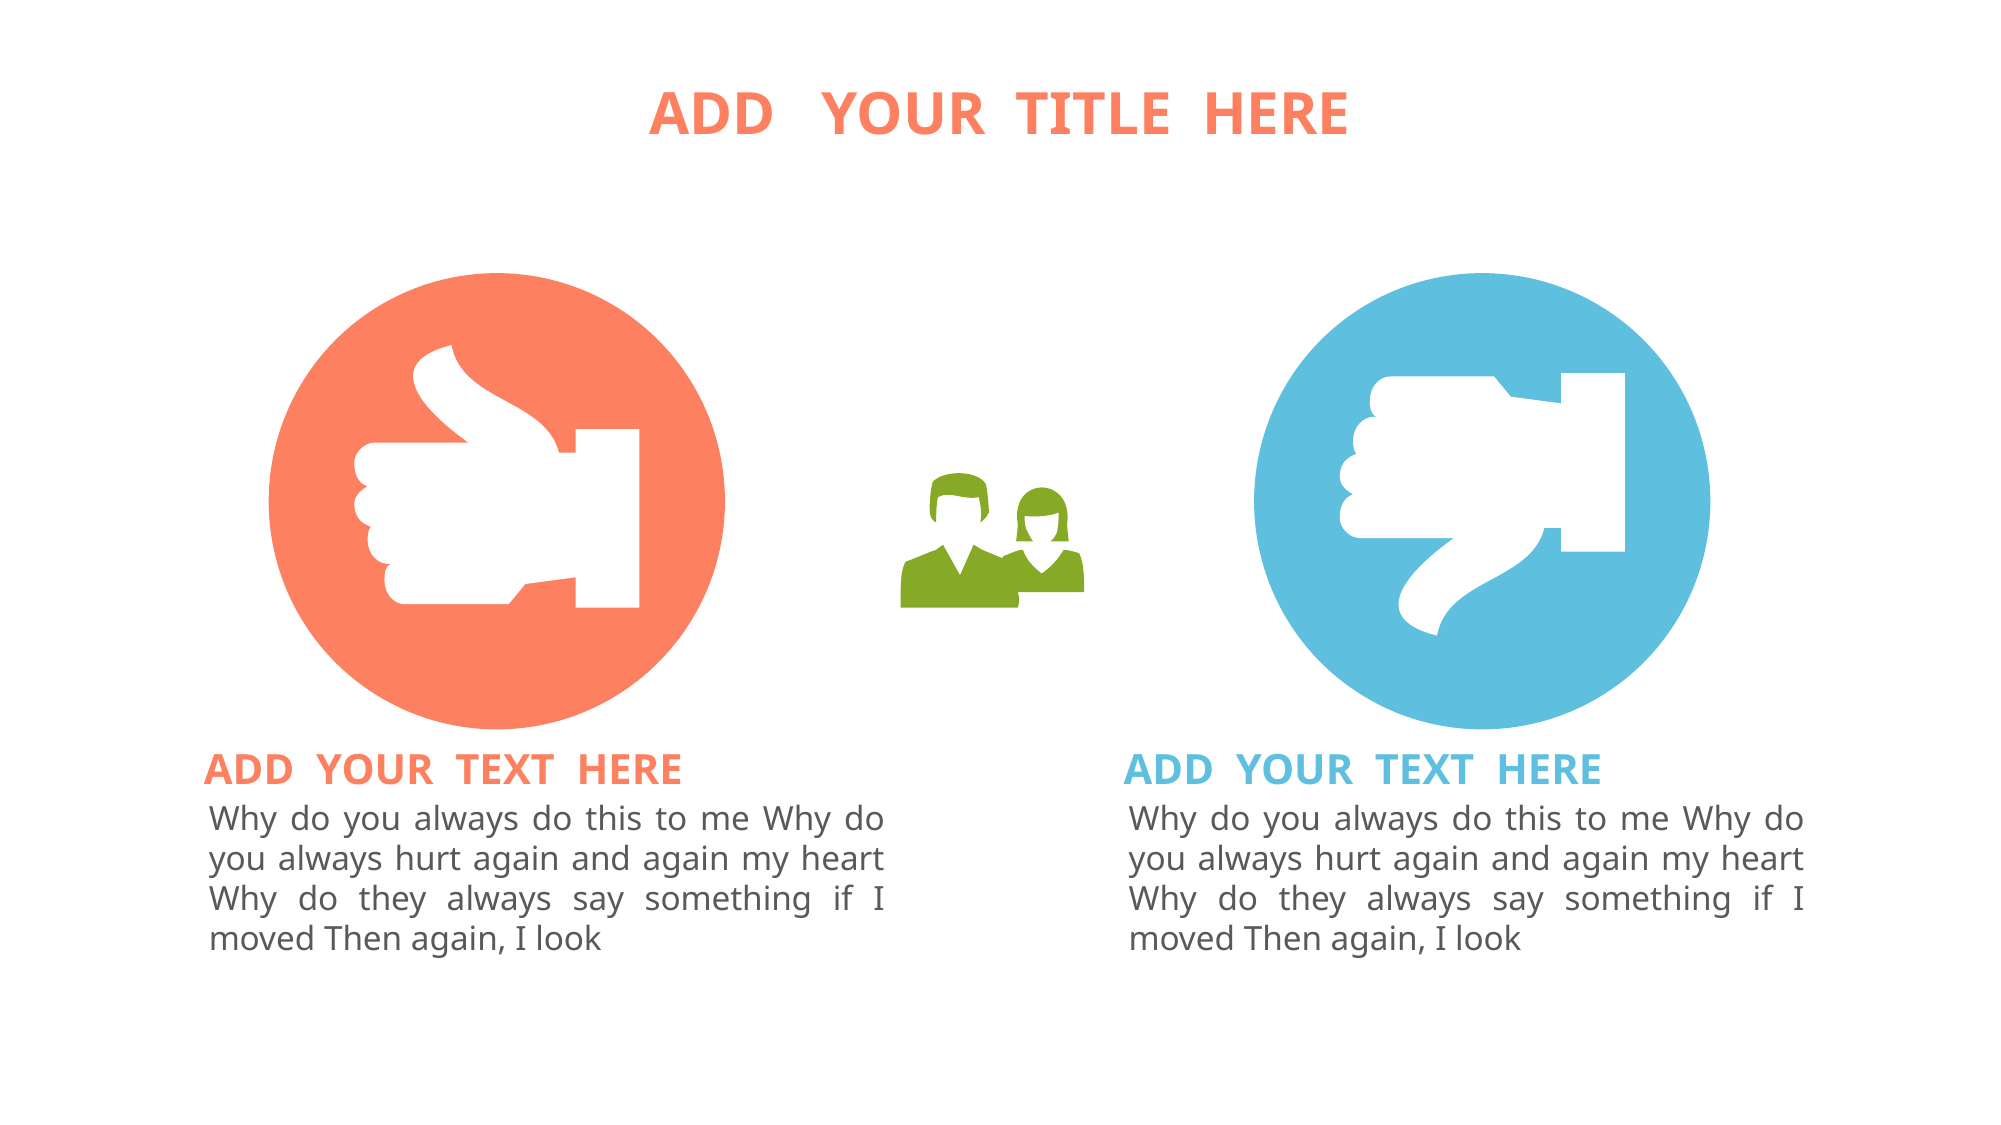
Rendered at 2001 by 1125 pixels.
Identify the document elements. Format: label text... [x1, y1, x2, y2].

text_box Why do you always do this to me Why do you always hurt again and again my heart Why do they always say something if I moved Then again, I look [193, 790, 901, 965]
text_box Why do you always do this to me Why do you always hurt again and again my heart Why do they always say something if I moved Then again, I look [1113, 790, 1821, 965]
text_box ADD YOUR TEXT HERE [189, 735, 750, 801]
text_box ADD YOUR TEXT HERE [1108, 735, 1668, 801]
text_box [1253, 272, 1711, 730]
text_box ADD YOUR TITLE HERE [496, 68, 1504, 154]
text_box [900, 544, 1085, 608]
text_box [268, 272, 726, 730]
text_box [1016, 487, 1069, 542]
text_box [929, 473, 989, 523]
